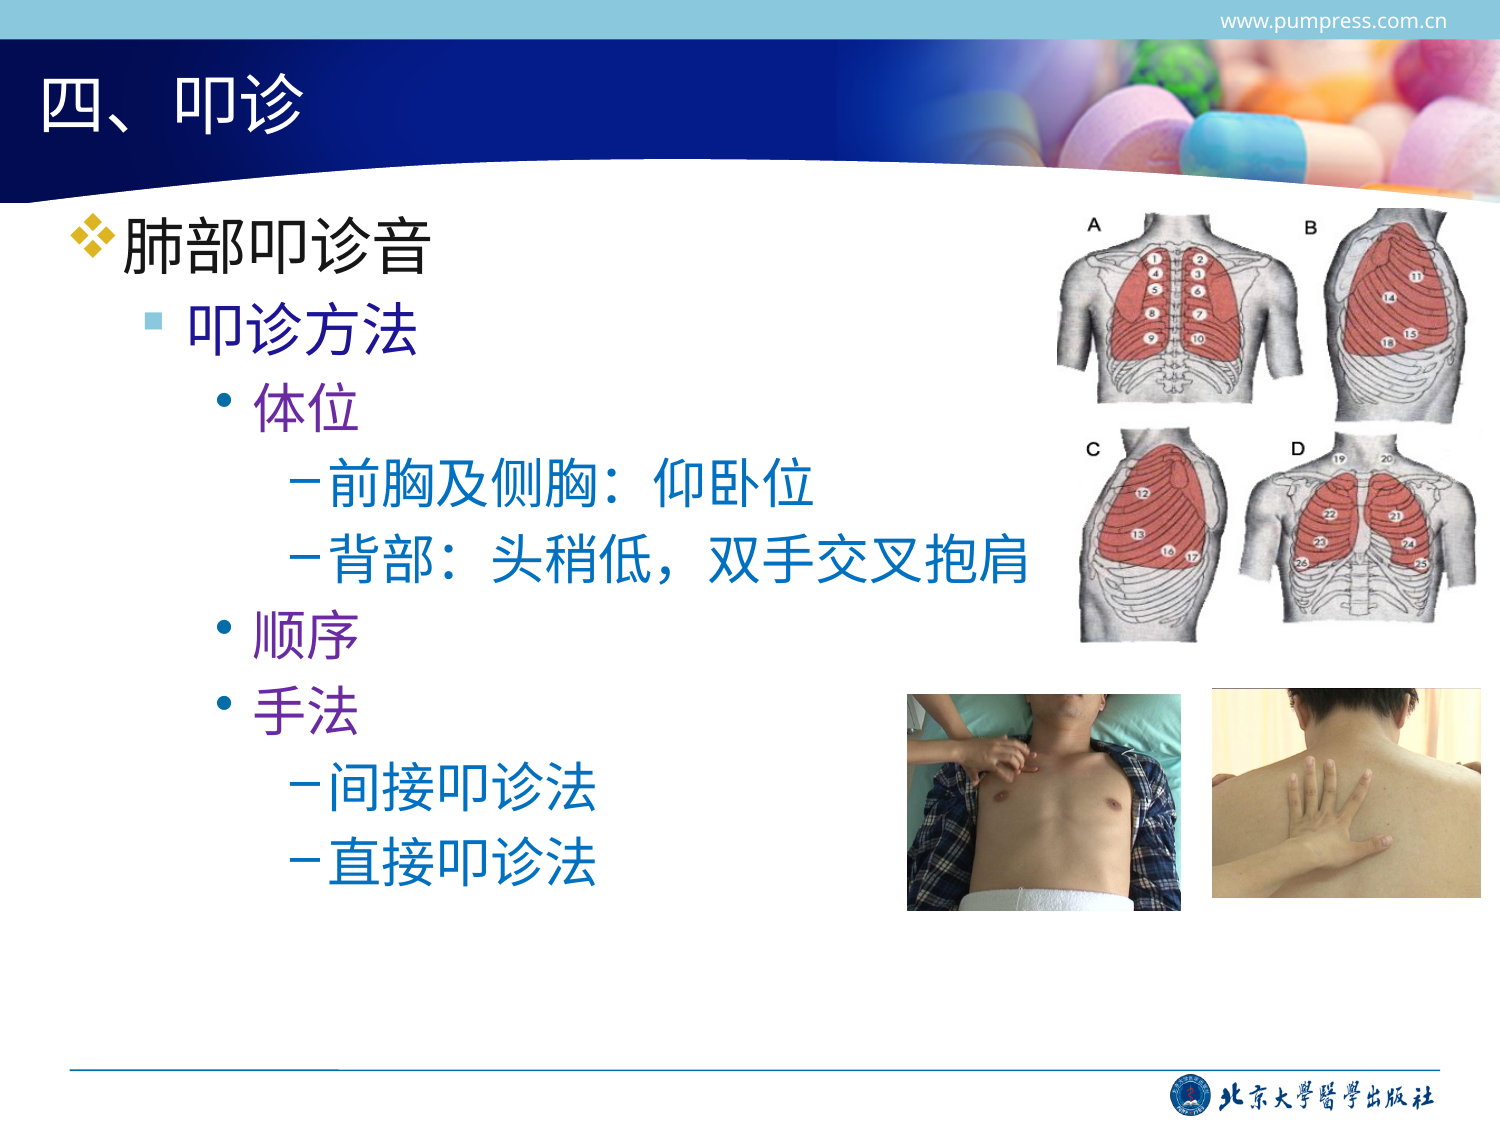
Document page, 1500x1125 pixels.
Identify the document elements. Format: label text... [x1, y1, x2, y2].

title 四、叩诊 [23, 56, 1349, 149]
picture [0, 40, 1500, 203]
picture [1056, 207, 1483, 648]
picture [1212, 688, 1481, 898]
list 肺部叩诊音 叩诊方法 体位 前胸及侧胸：仰卧位 背部：头稍低，双手交叉抱肩 顺序 手法 间接叩诊法 直接叩诊法 [50, 199, 1463, 1025]
picture [907, 693, 1181, 912]
picture [1170, 1074, 1436, 1118]
slide_number www.pumpress.com.cn [1024, 0, 1463, 38]
